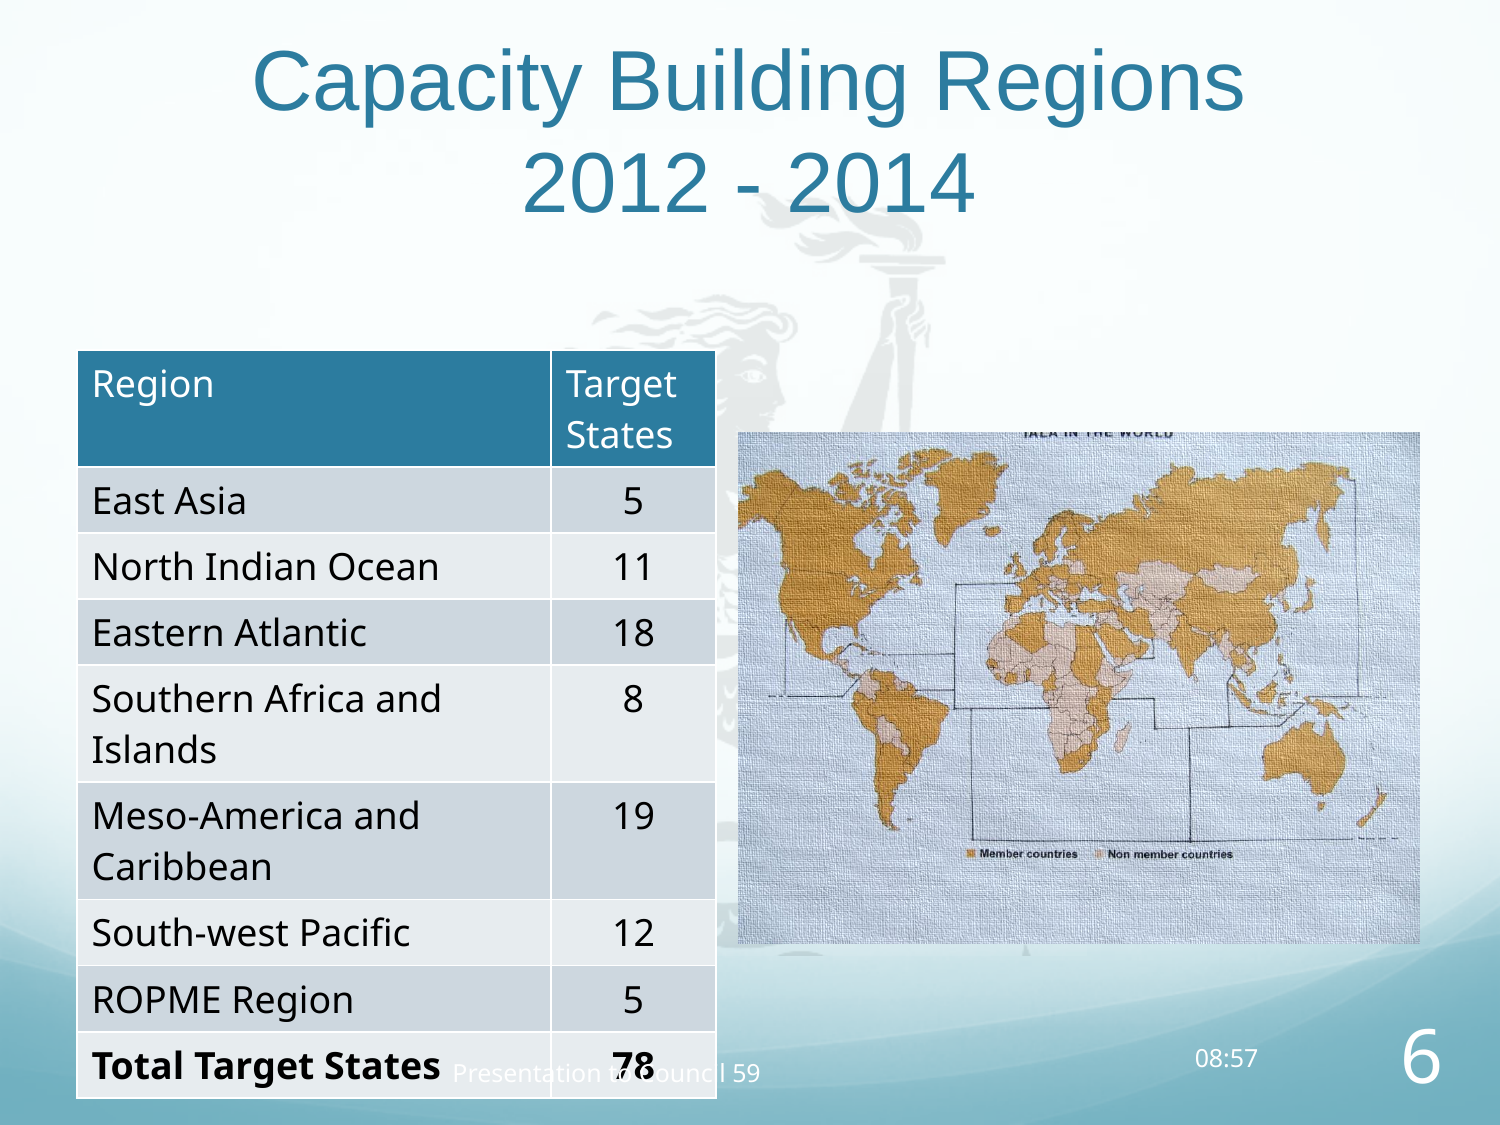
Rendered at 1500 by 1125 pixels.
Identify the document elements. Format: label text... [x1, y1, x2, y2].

footer Presentation to Council 59 [437, 1042, 1105, 1103]
table_cell 18 [552, 600, 715, 664]
table_cell 19 [552, 783, 715, 899]
table_cell South-west Pacific [78, 900, 550, 965]
table_header Region [78, 351, 550, 466]
table_cell 8 [552, 666, 715, 781]
table_cell Eastern Atlantic [78, 600, 550, 664]
table_cell 12 [552, 900, 715, 965]
table_cell 78 [552, 1033, 715, 1042]
table_header Target States [552, 351, 715, 466]
table_cell 11 [552, 534, 715, 598]
table_cell North Indian Ocean [78, 534, 550, 598]
table_cell 5 [552, 966, 715, 1031]
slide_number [923, 1029, 1274, 1090]
table_cell ROPME Region [78, 966, 550, 1031]
title Capacity Building Regions 2012 - 2014 [90, 17, 1410, 237]
table_cell East Asia [78, 468, 550, 532]
table_cell Meso-America and Caribbean [78, 783, 550, 899]
table_cell Southern Africa and Islands [78, 666, 550, 781]
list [737, 432, 1420, 944]
table_cell Total Target States [78, 1033, 550, 1097]
table_cell 5 [552, 468, 715, 532]
slide_number 6 [1295, 1029, 1459, 1090]
